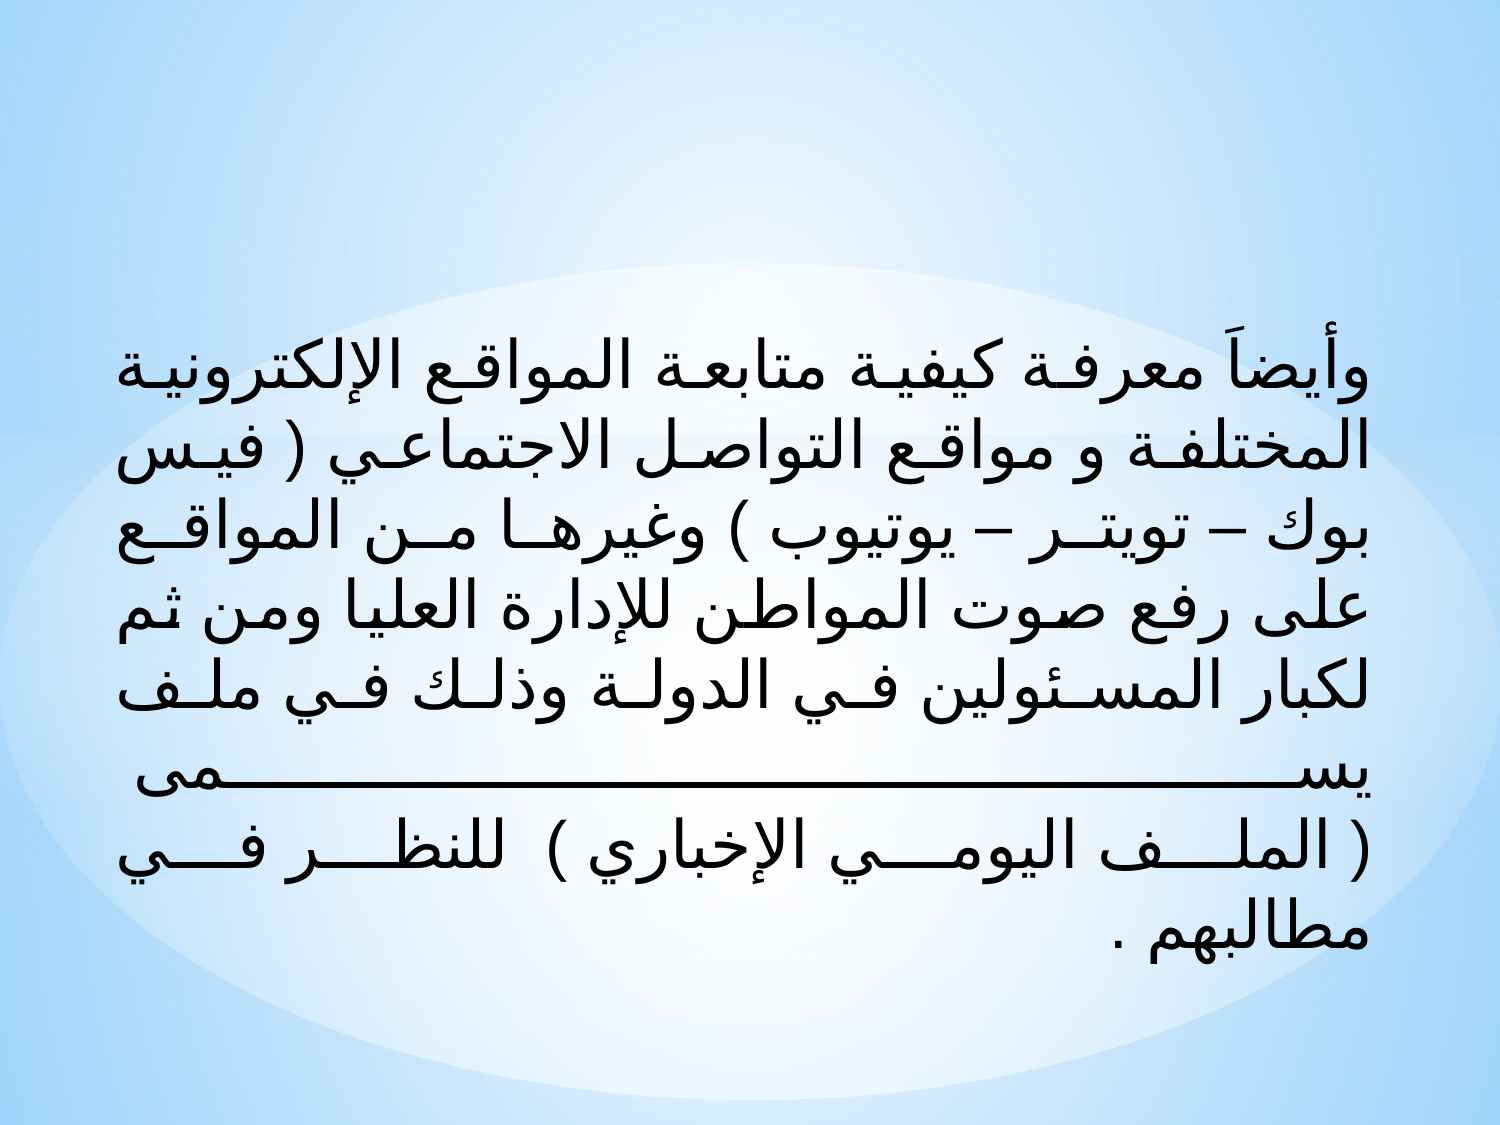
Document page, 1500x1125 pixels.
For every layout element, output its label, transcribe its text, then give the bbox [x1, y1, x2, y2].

text_box وأيضاَ معرفة كيفية متابعة المواقع الإلكترونية المختلفة و مواقع التواصل الاجتماعي ( فيس بوك – تويتر – يوتيوب ) وغيرها من المواقع على رفع صوت المواطن للإدارة العليا ومن ثم لكبار المسئولين في الدولة وذلك في ملف يسمى ( الملف اليومي الإخباري ) للنظر في مطالبهم . [100, 314, 1388, 969]
